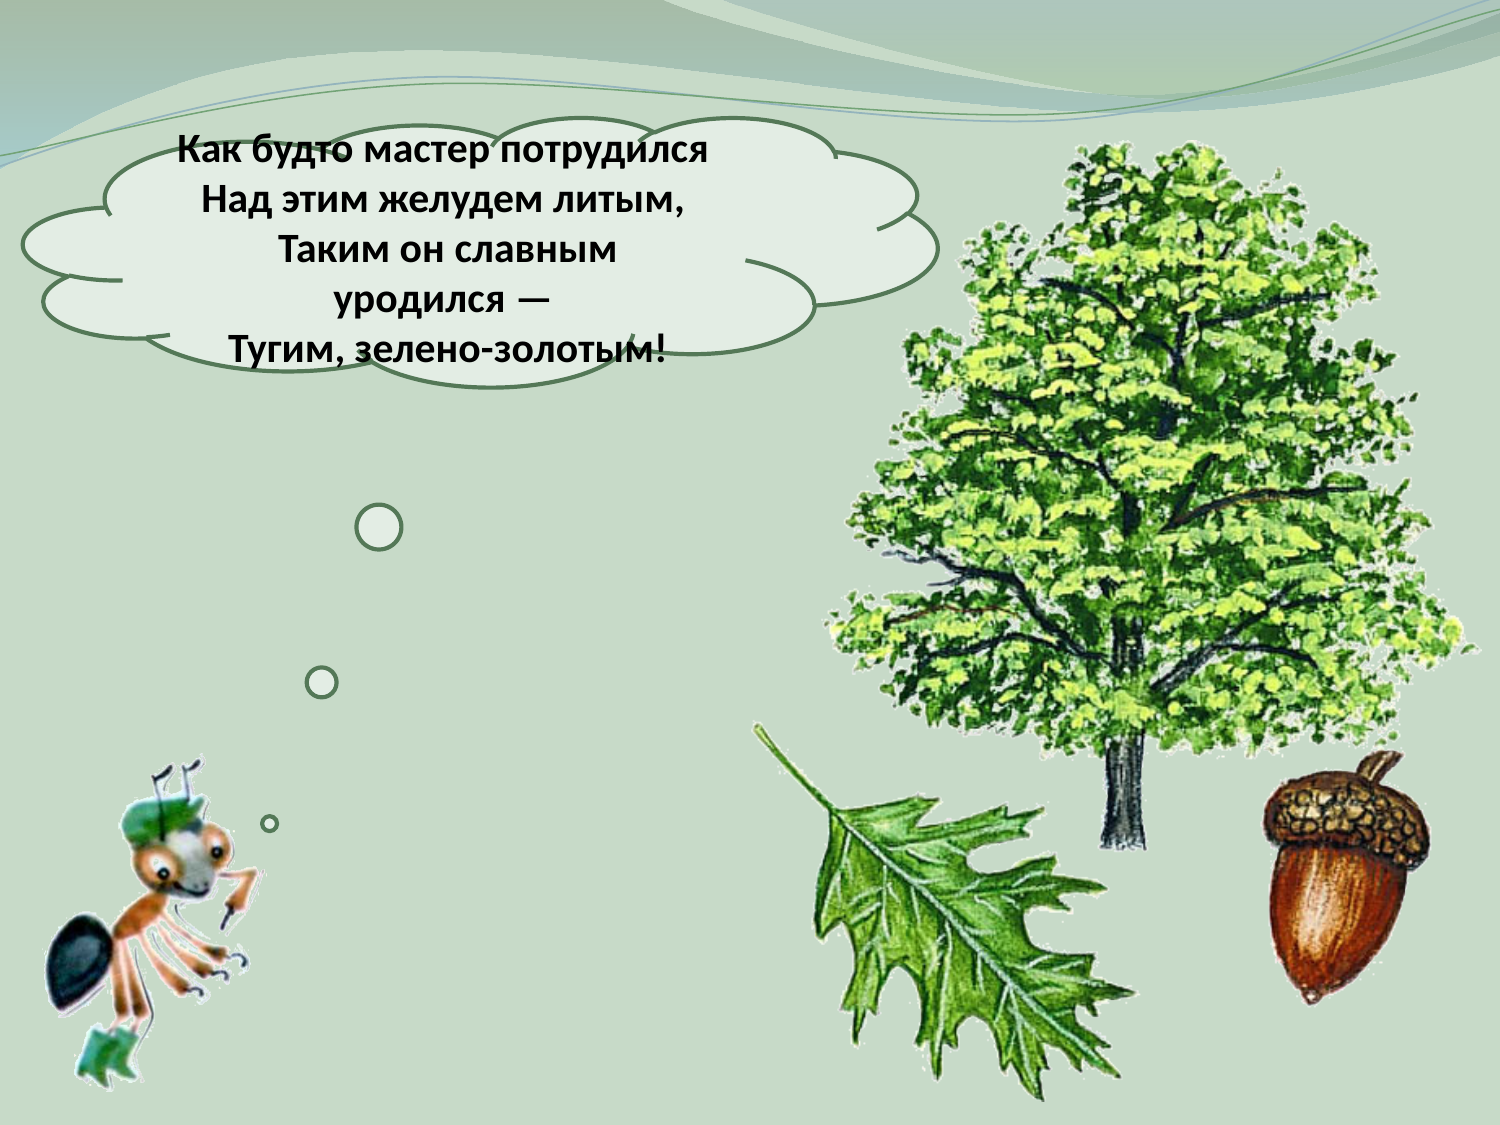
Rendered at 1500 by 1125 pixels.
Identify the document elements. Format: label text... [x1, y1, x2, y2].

text_box Как будто мастер потрудился Над этим желудем литым, Таким он славным уродился — Тугим, зелено-золотым! [20, 115, 826, 390]
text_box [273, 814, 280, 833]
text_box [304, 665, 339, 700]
picture [749, 140, 1482, 1102]
text_box Как будто мастер потрудился Над этим желудем литым, Таким он славным уродился — Тугим, зелено-золотым! [354, 502, 404, 552]
picture [34, 749, 267, 1102]
